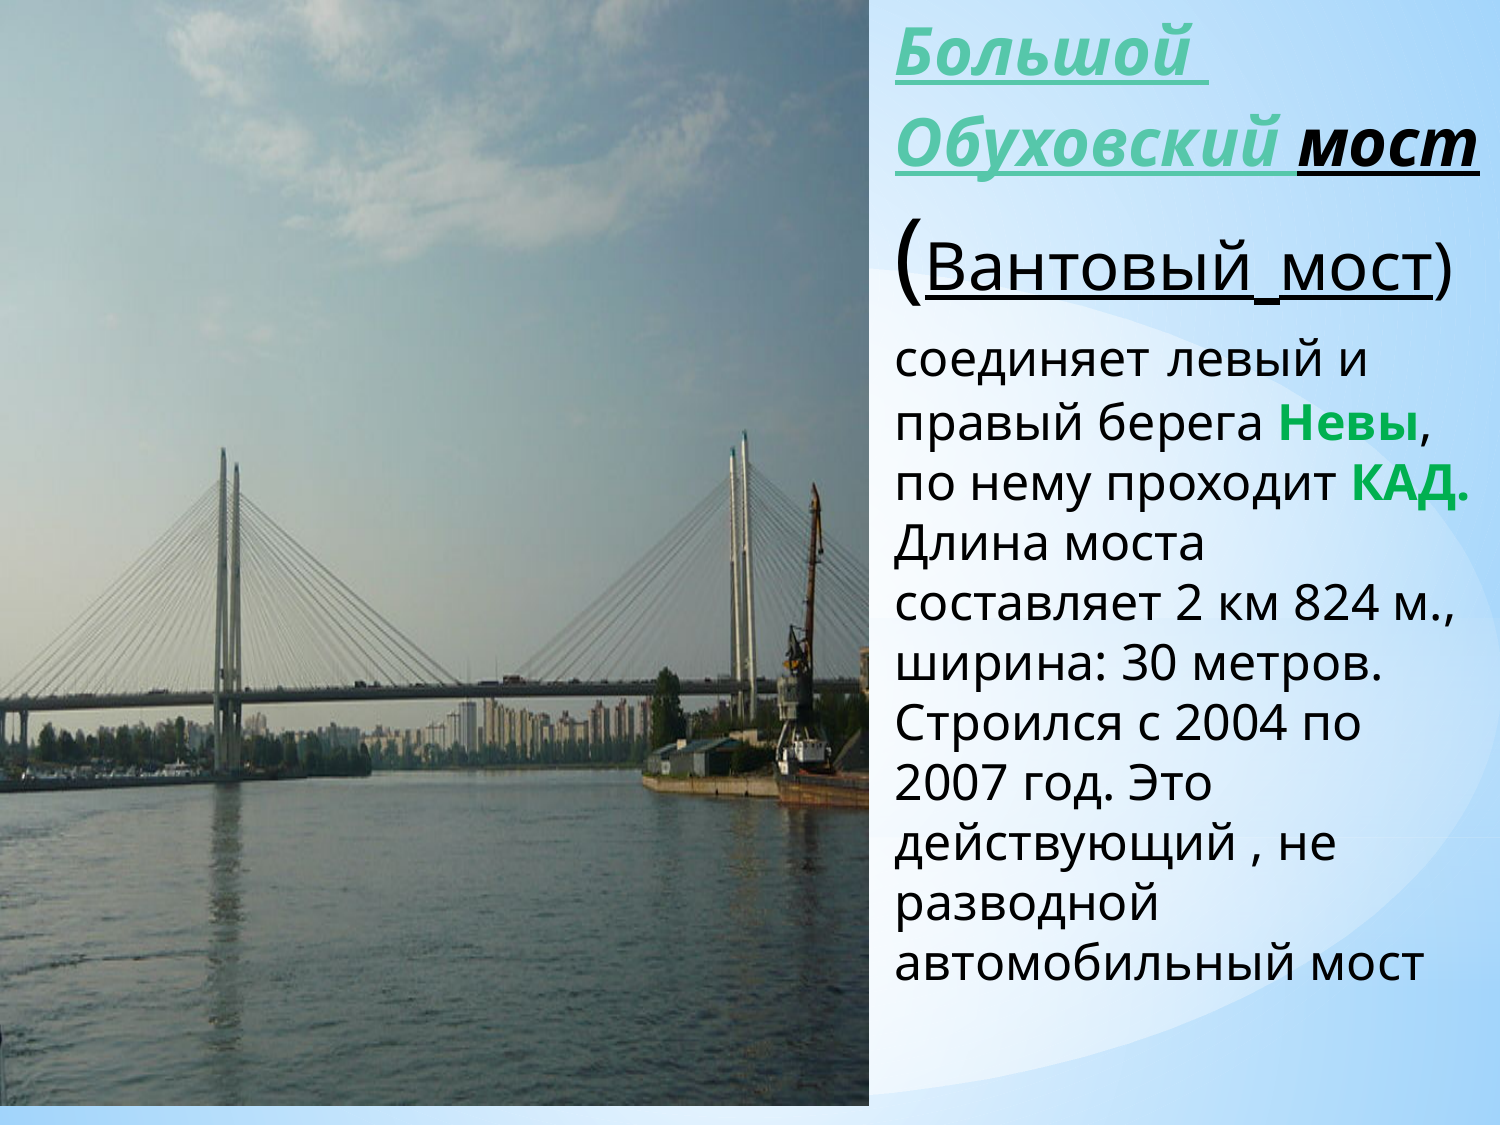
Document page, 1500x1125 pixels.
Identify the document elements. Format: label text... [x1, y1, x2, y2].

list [0, 0, 869, 1107]
title Большой Обуховский мост (Вантовый мост) соединяет левый и правый берега Невы, по нему проходит КАД. Длина моста составляет 2 км 824 м., ширина: 30 метров. Строился с 2004 по 2007 год. Это действующий , не разводной автомобильный мост [879, 1, 1500, 887]
